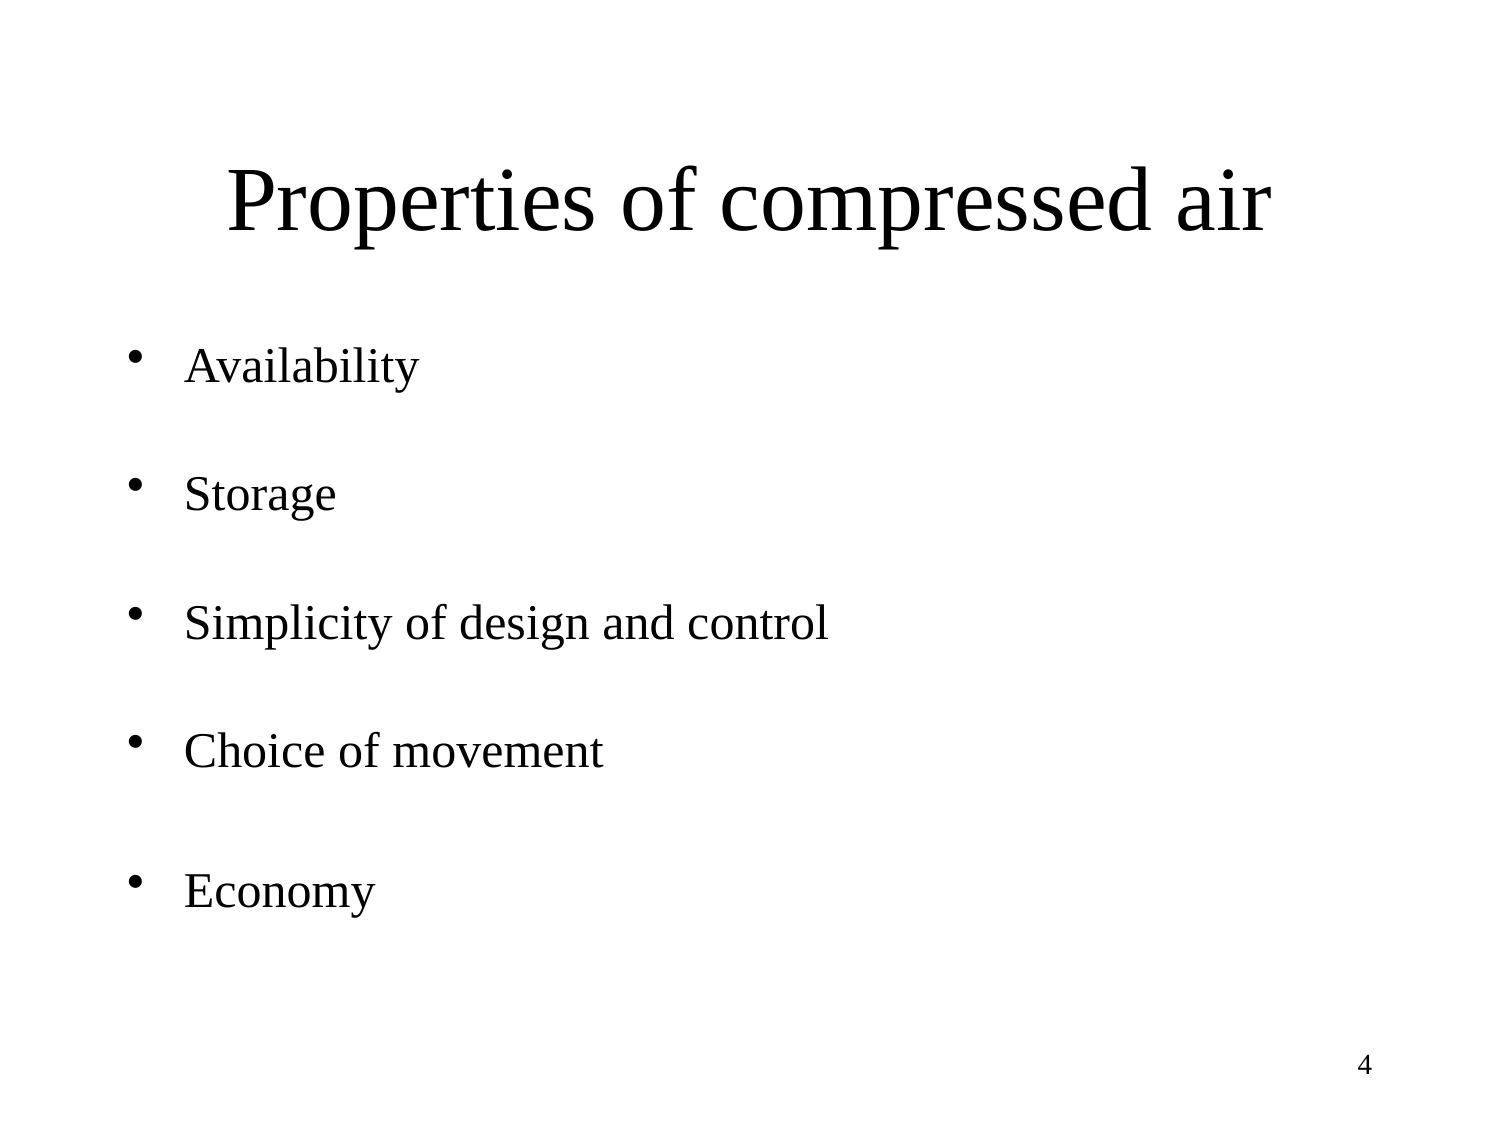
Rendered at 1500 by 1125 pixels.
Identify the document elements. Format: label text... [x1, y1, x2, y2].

title Properties of compressed air [112, 99, 1388, 288]
list Availability Storage Simplicity of design and control Choice of movement Economy [112, 324, 1388, 1001]
slide_number 4 [1074, 1024, 1388, 1101]
